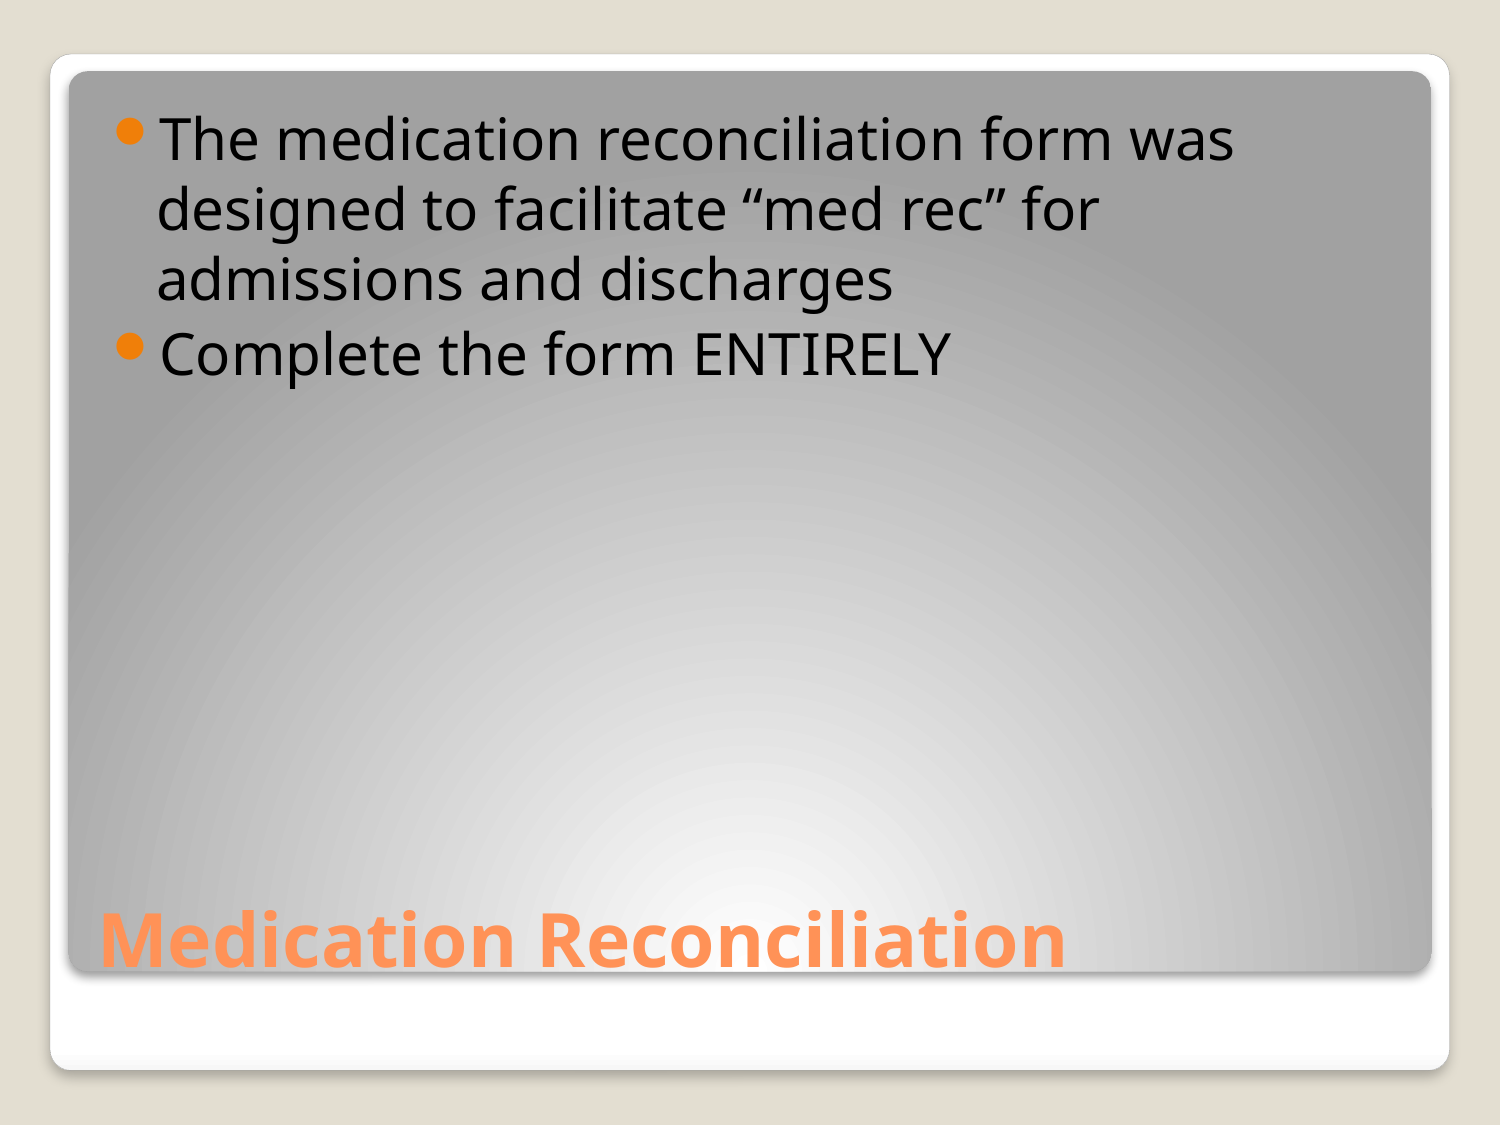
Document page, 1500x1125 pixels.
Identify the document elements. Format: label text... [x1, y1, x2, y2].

list The medication reconciliation form was designed to facilitate “med rec” for admissions and discharges Complete the form ENTIRELY [82, 86, 1425, 774]
title Medication Reconciliation [82, 817, 1425, 990]
